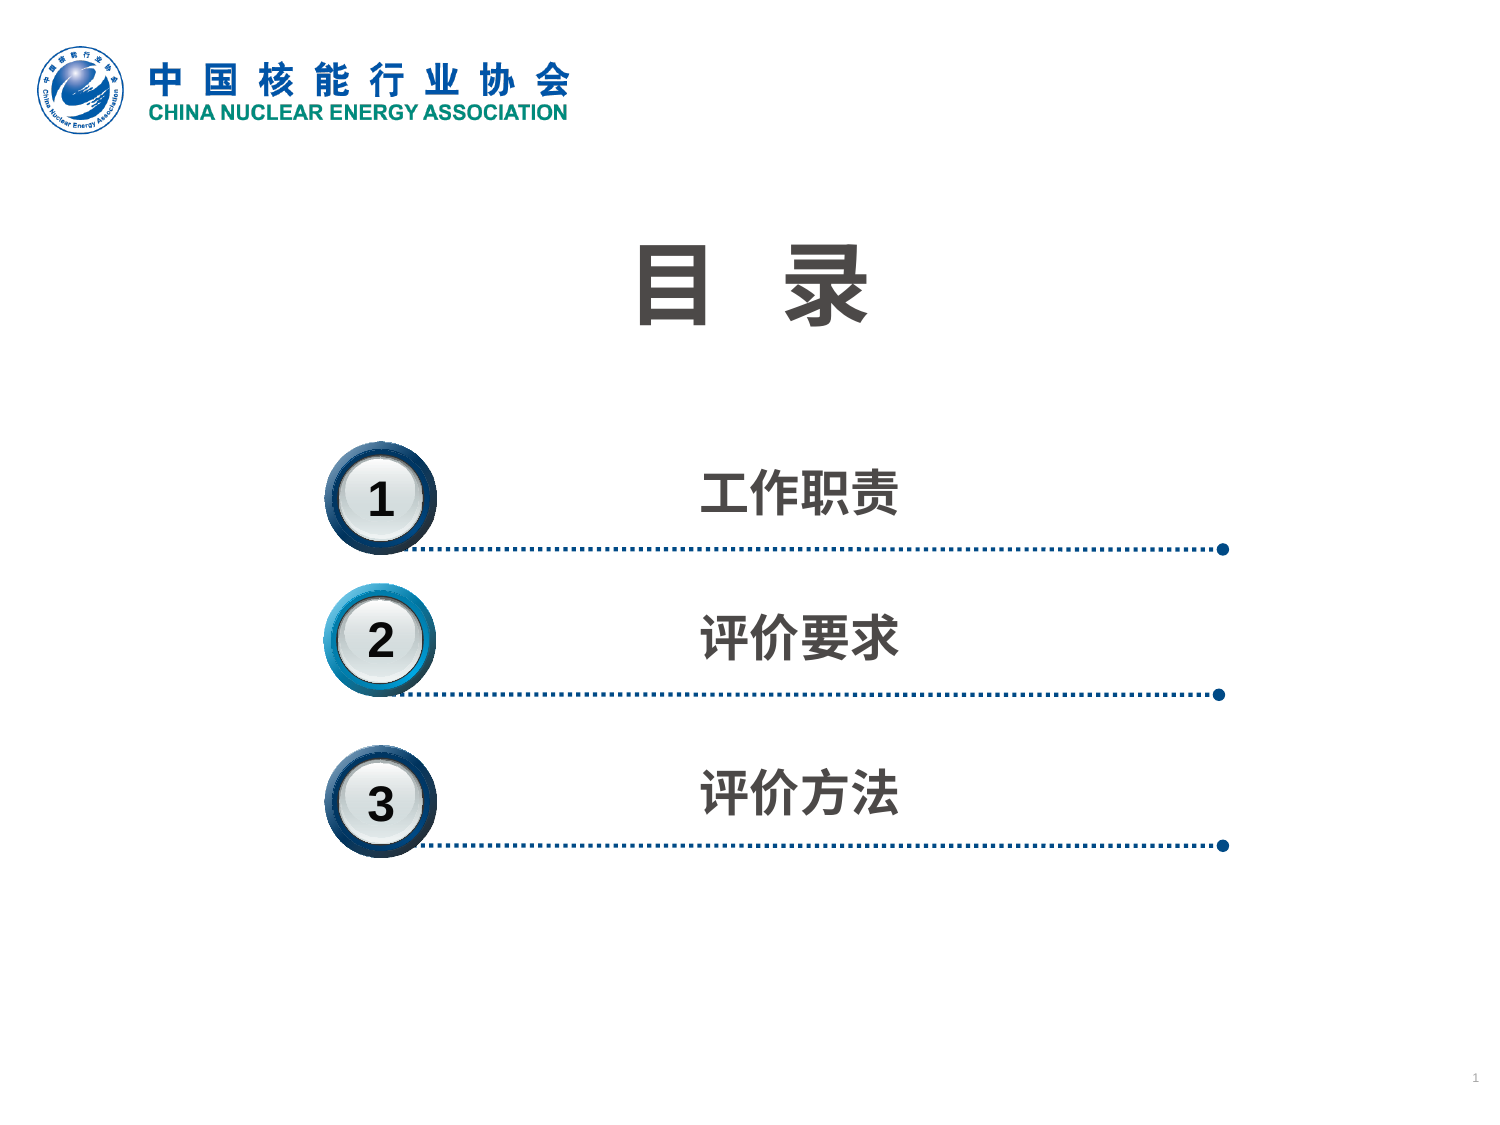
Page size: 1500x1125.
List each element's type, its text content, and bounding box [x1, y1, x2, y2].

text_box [324, 441, 437, 555]
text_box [324, 745, 437, 859]
text_box [1210, 688, 1226, 701]
text_box 工作职责 [441, 454, 1163, 530]
text_box [1214, 543, 1230, 556]
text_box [323, 583, 437, 697]
text_box 评价方法 [441, 754, 1163, 829]
text_box 目 录 [478, 219, 1022, 345]
text_box [1214, 839, 1230, 852]
slide_number 1 [1144, 1047, 1495, 1107]
text_box 评价要求 [441, 599, 1163, 674]
picture [32, 42, 573, 138]
